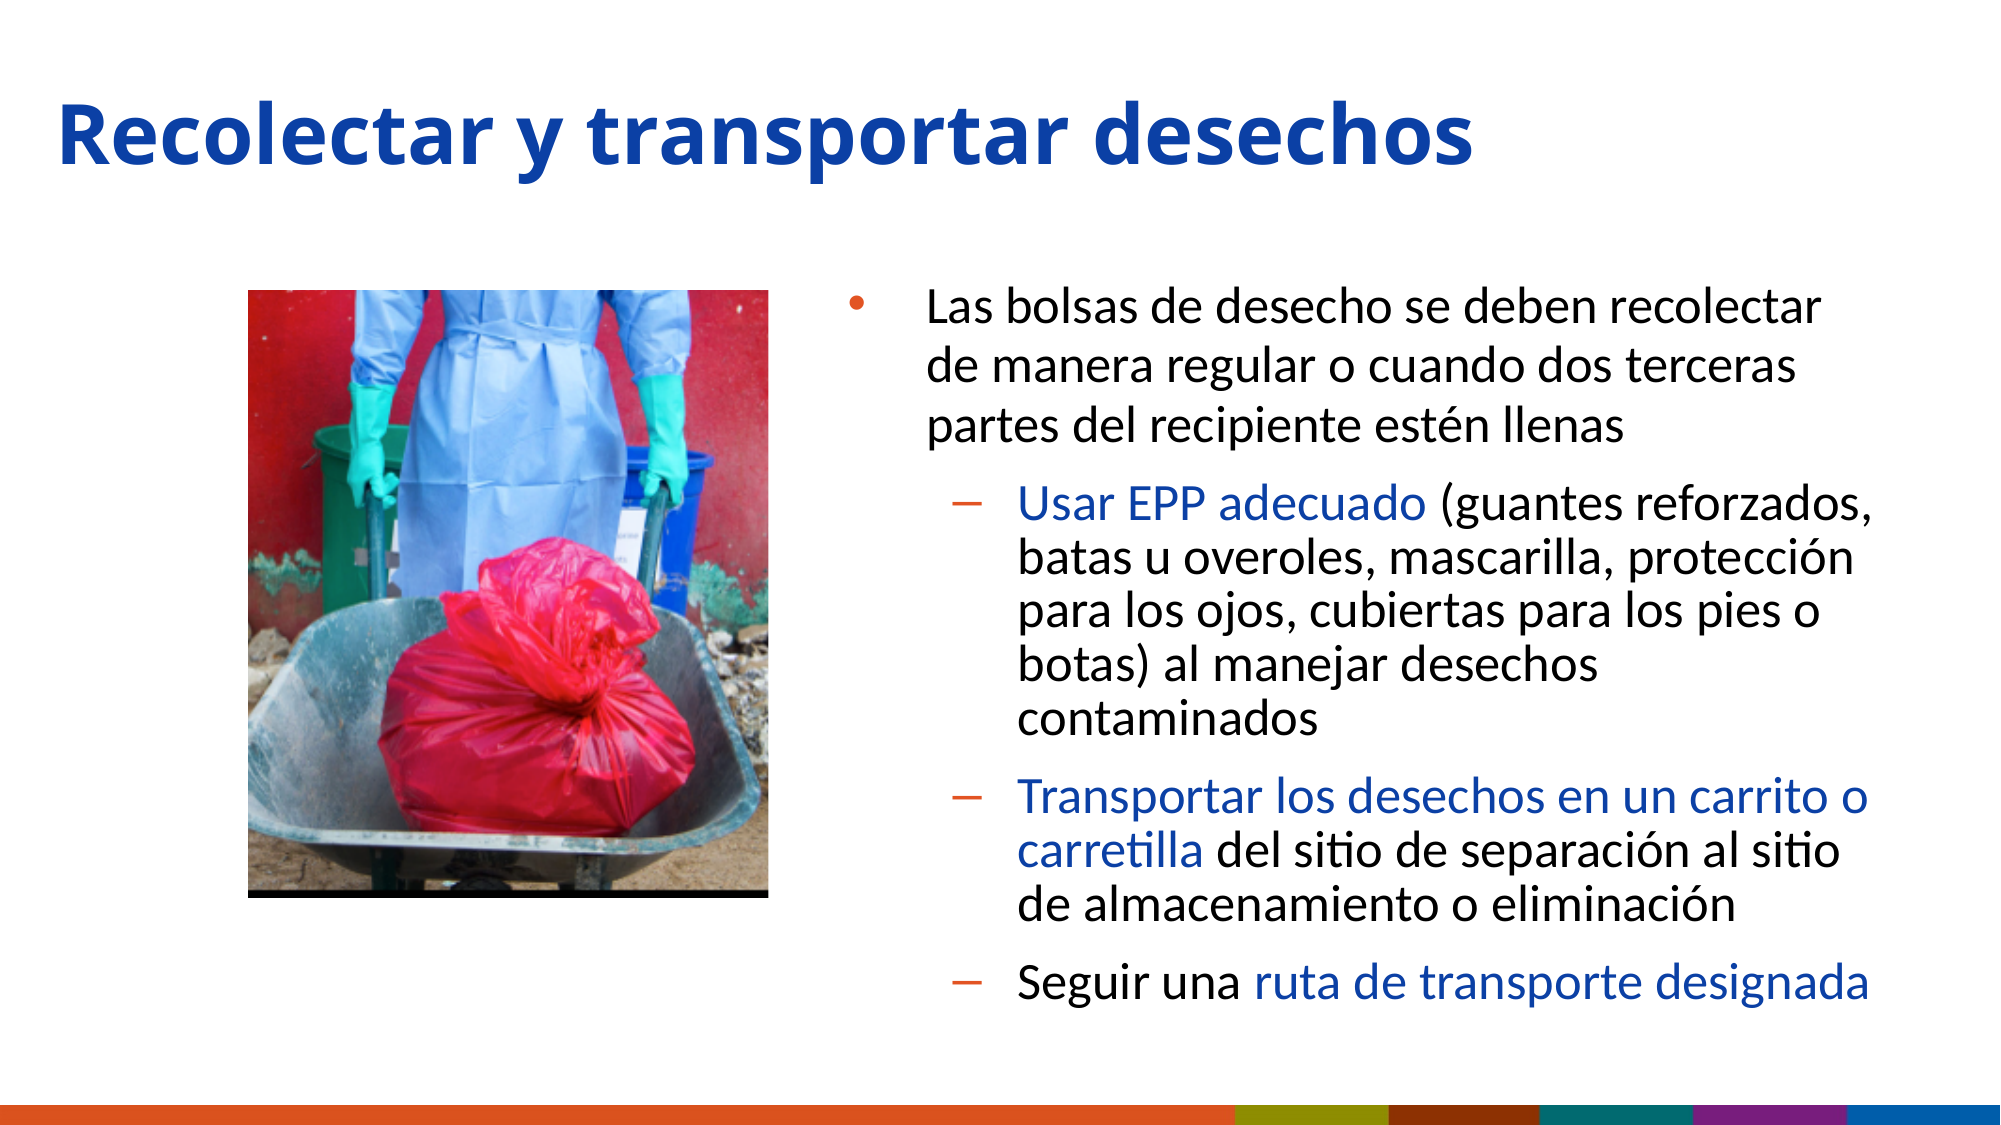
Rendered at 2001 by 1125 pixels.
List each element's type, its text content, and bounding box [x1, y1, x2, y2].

picture [247, 289, 769, 898]
picture [0, 1105, 2000, 1125]
title Recolectar y transportar desechos [40, 1, 1841, 189]
list Las bolsas de desecho se deben recolectar de manera regular o cuando dos terceras partes del recipiente estén llenas Usar EPP adecuado (guantes reforzados, batas u overoles, mascarilla, protección para los ojos, cubiertas para los pies o botas) al manejar desechos contaminados Transportar los desechos en un carrito o carretilla del sitio de separación al sitio de almacenamiento o eliminación Seguir una ruta de transporte designada [832, 267, 1900, 1030]
